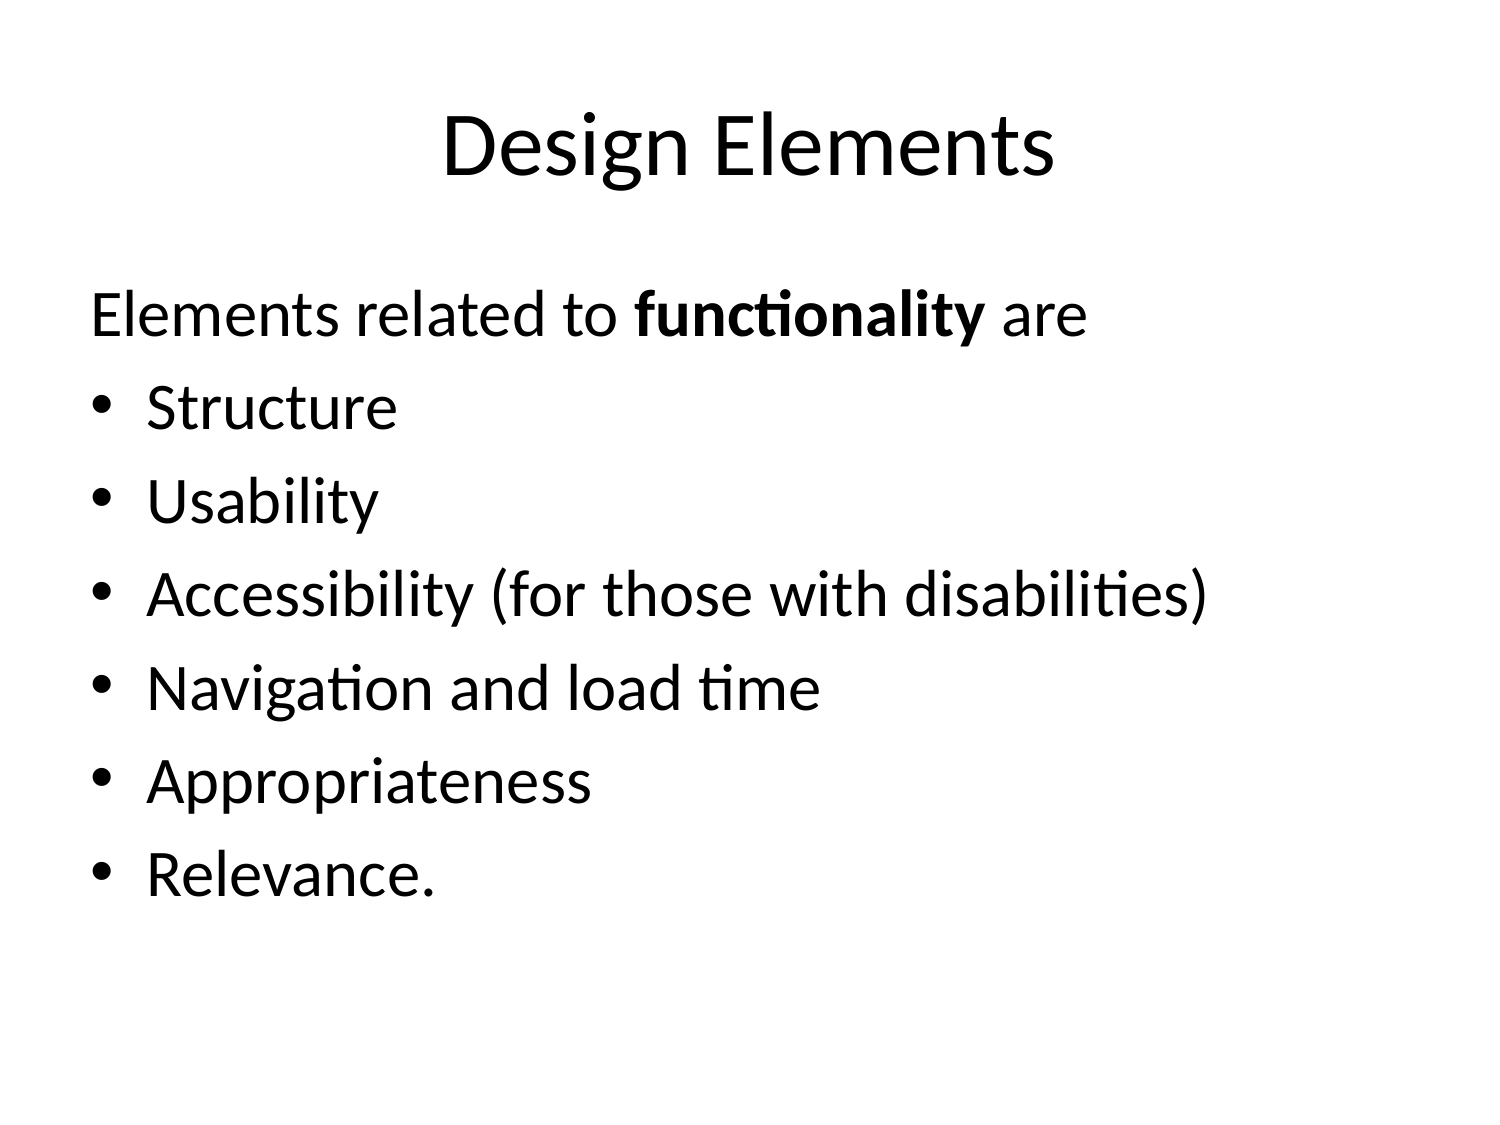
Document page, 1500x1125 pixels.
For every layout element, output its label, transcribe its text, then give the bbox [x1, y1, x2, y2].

title Design Elements [74, 44, 1426, 233]
list Elements related to functionality are Structure Usability Accessibility (for those with disabilities) Navigation and load time Appropriateness Relevance. [74, 262, 1426, 1006]
